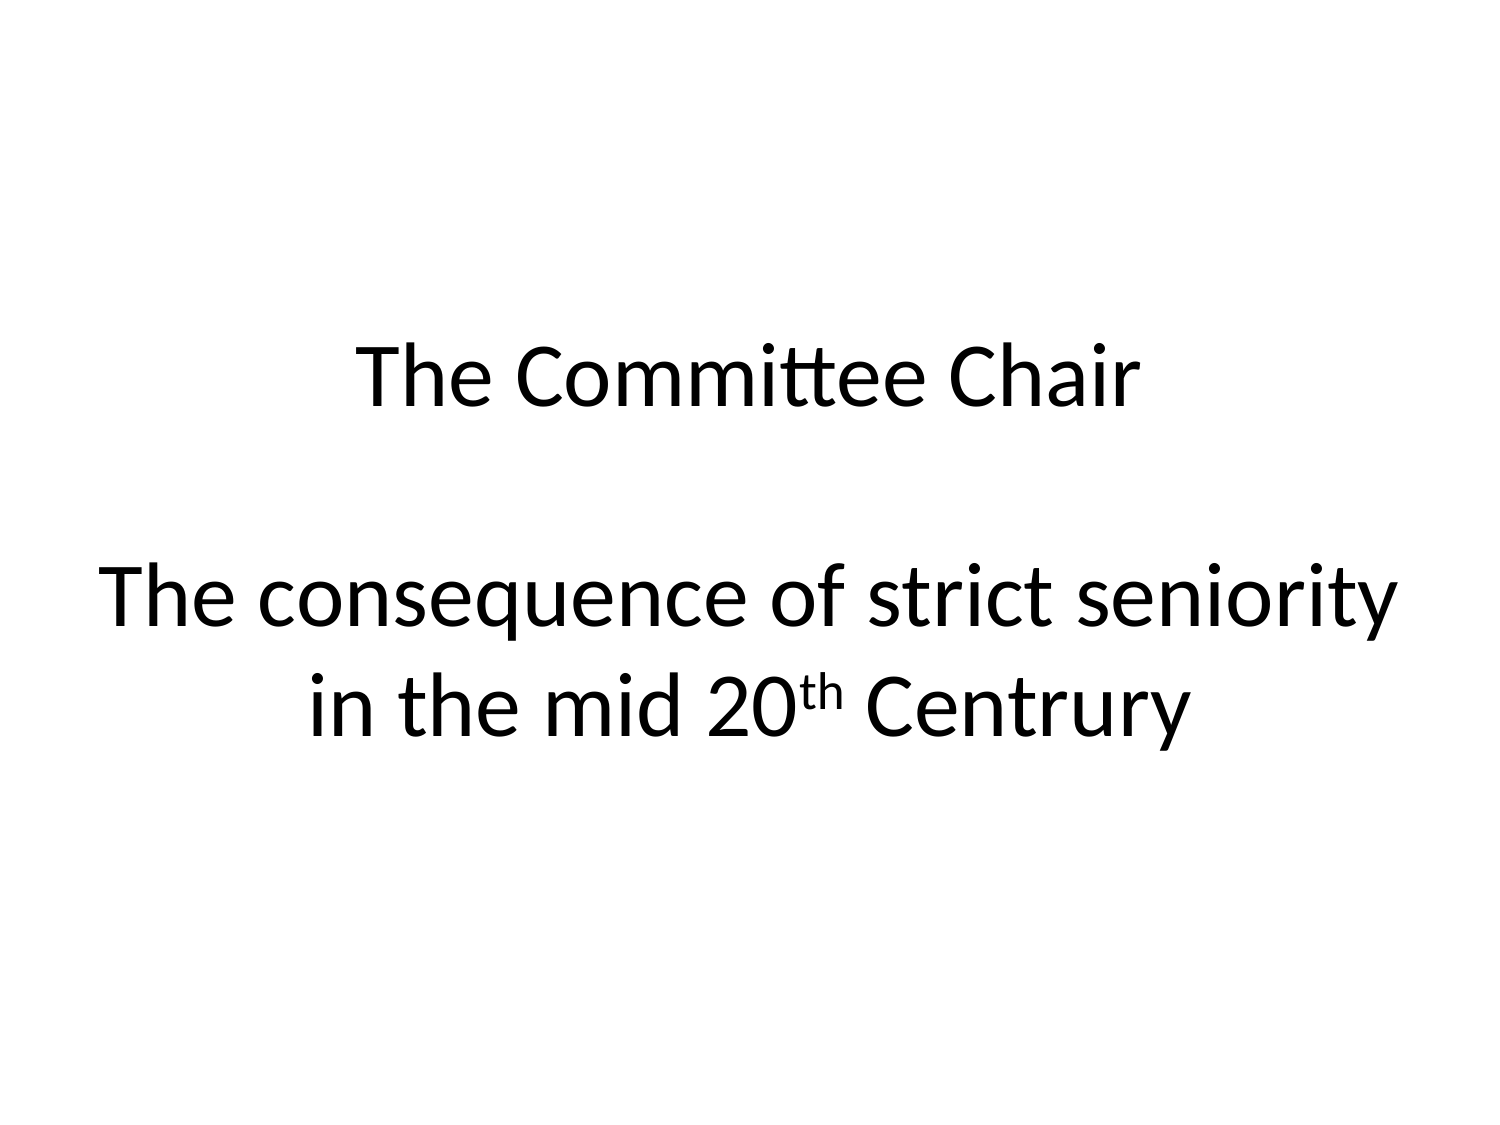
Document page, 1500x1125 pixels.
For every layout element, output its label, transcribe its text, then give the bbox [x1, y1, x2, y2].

title The Committee Chair The consequence of strict seniority in the mid 20th Centrury [74, 44, 1426, 1026]
